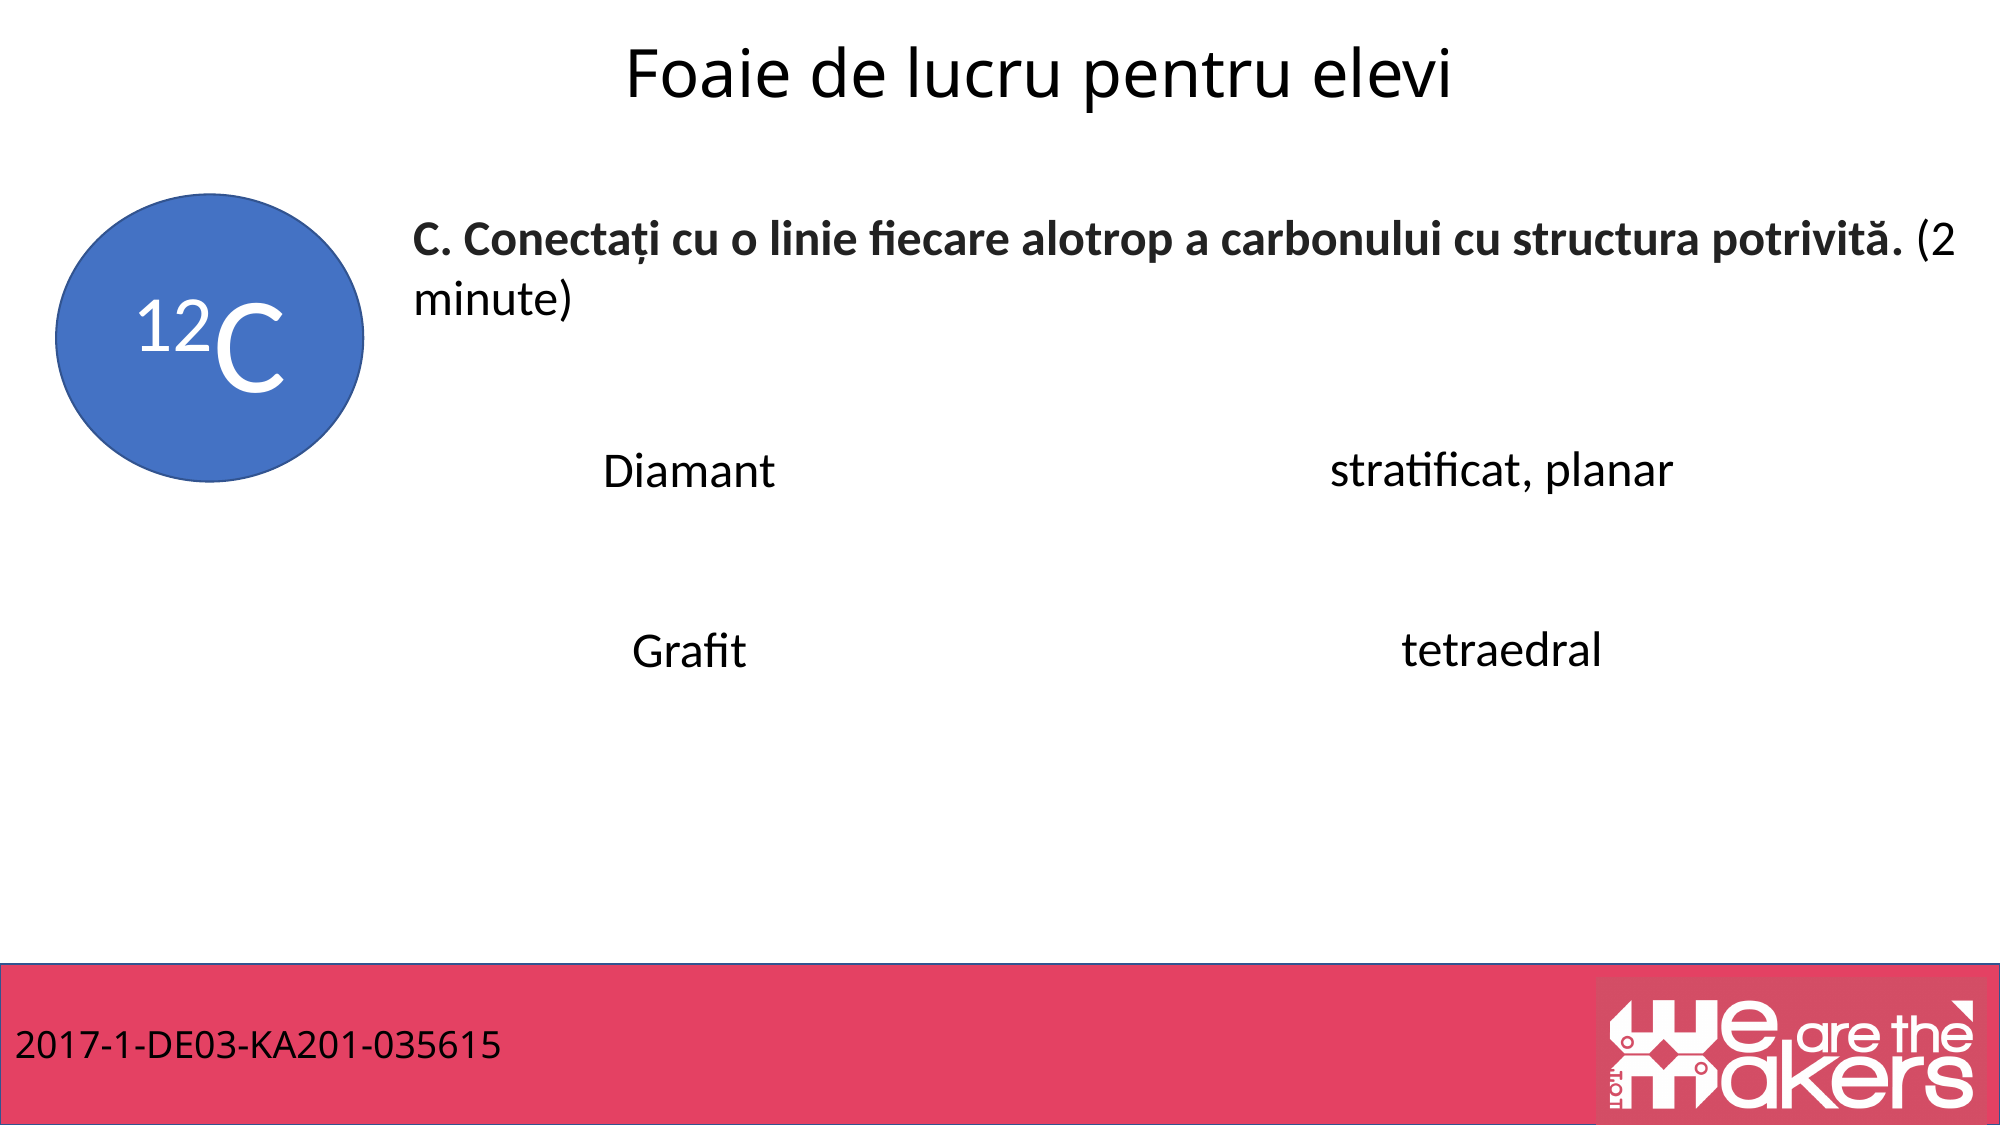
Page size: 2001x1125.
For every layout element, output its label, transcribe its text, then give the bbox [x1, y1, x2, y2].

text_box 2017-1-DE03-KA201-035615 [0, 1013, 581, 1074]
text_box stratificat, planar tetraedral [1315, 429, 1690, 744]
text_box Diamant Grafit [588, 429, 791, 745]
text_box Foaie de lucru pentru elevi [609, 23, 1470, 119]
text_box C. Conectați cu o linie fiecare alotrop a carbonului cu structura potrivită. (2 minute) [398, 138, 1971, 513]
text_box 12C [55, 193, 365, 483]
text_box [0, 963, 2000, 1125]
picture [1596, 977, 1987, 1125]
